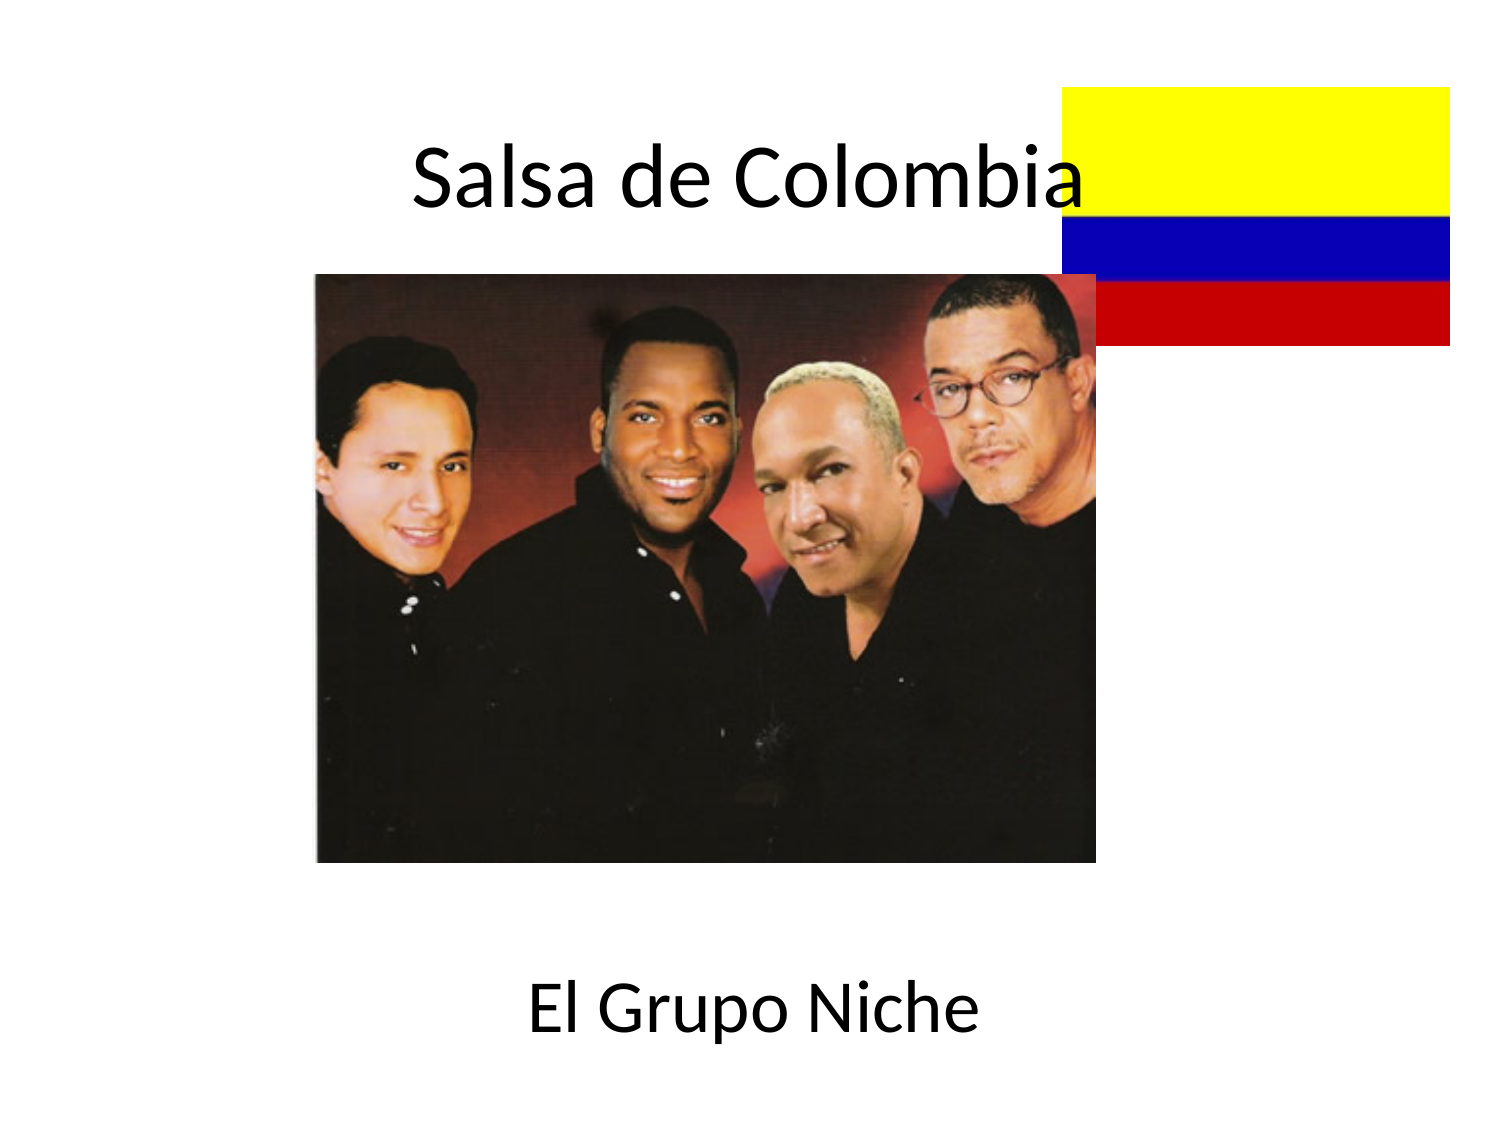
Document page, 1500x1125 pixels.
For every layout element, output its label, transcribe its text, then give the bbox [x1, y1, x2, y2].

text_box El Grupo Niche [512, 949, 1000, 1055]
title Salsa de Colombia [112, 50, 1388, 292]
picture [312, 87, 1451, 863]
